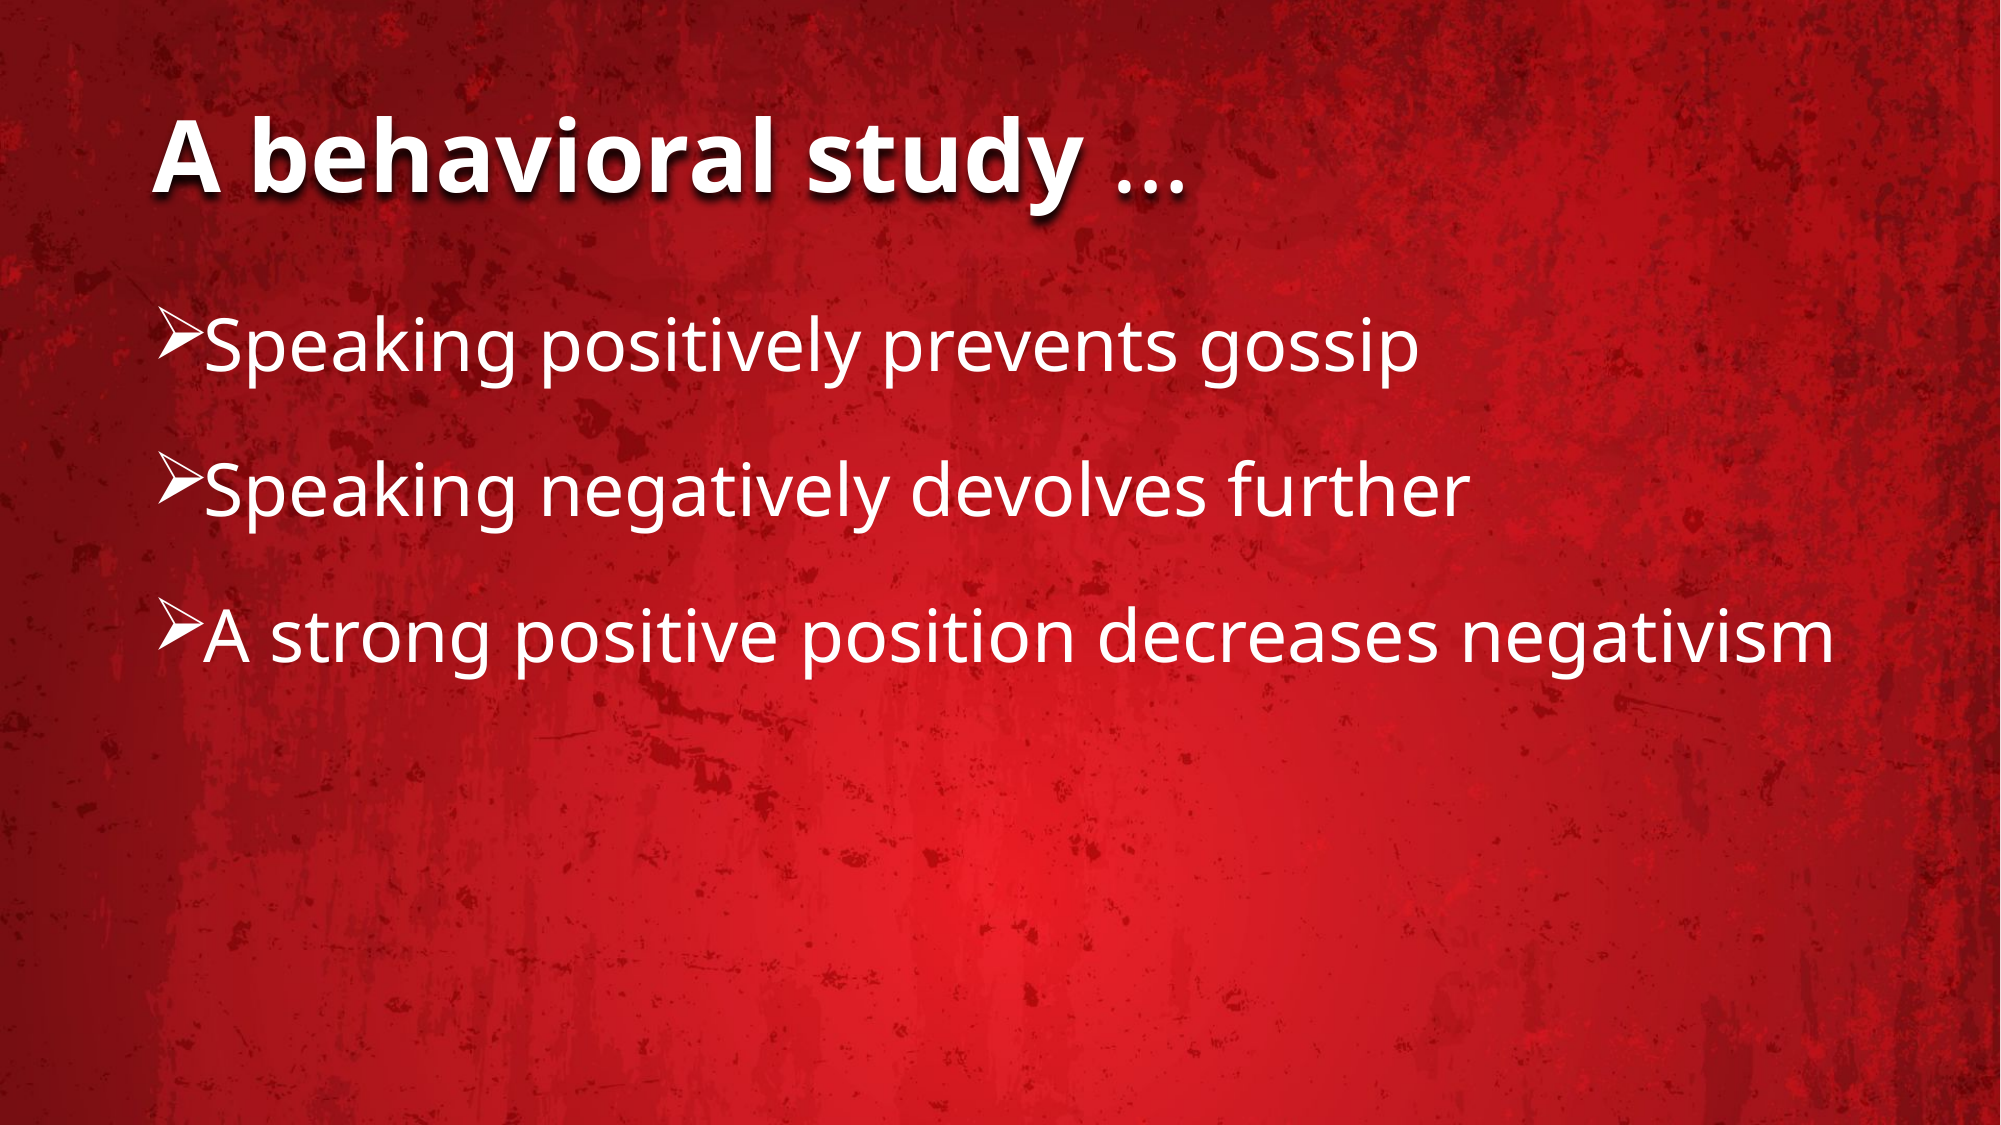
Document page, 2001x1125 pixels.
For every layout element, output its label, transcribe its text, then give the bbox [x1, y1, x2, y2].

title A behavioral study … [137, 11, 1863, 221]
list Speaking positively prevents gossip Speaking negatively devolves further A strong positive position decreases negativism [137, 221, 1863, 737]
picture [0, 0, 2001, 1125]
